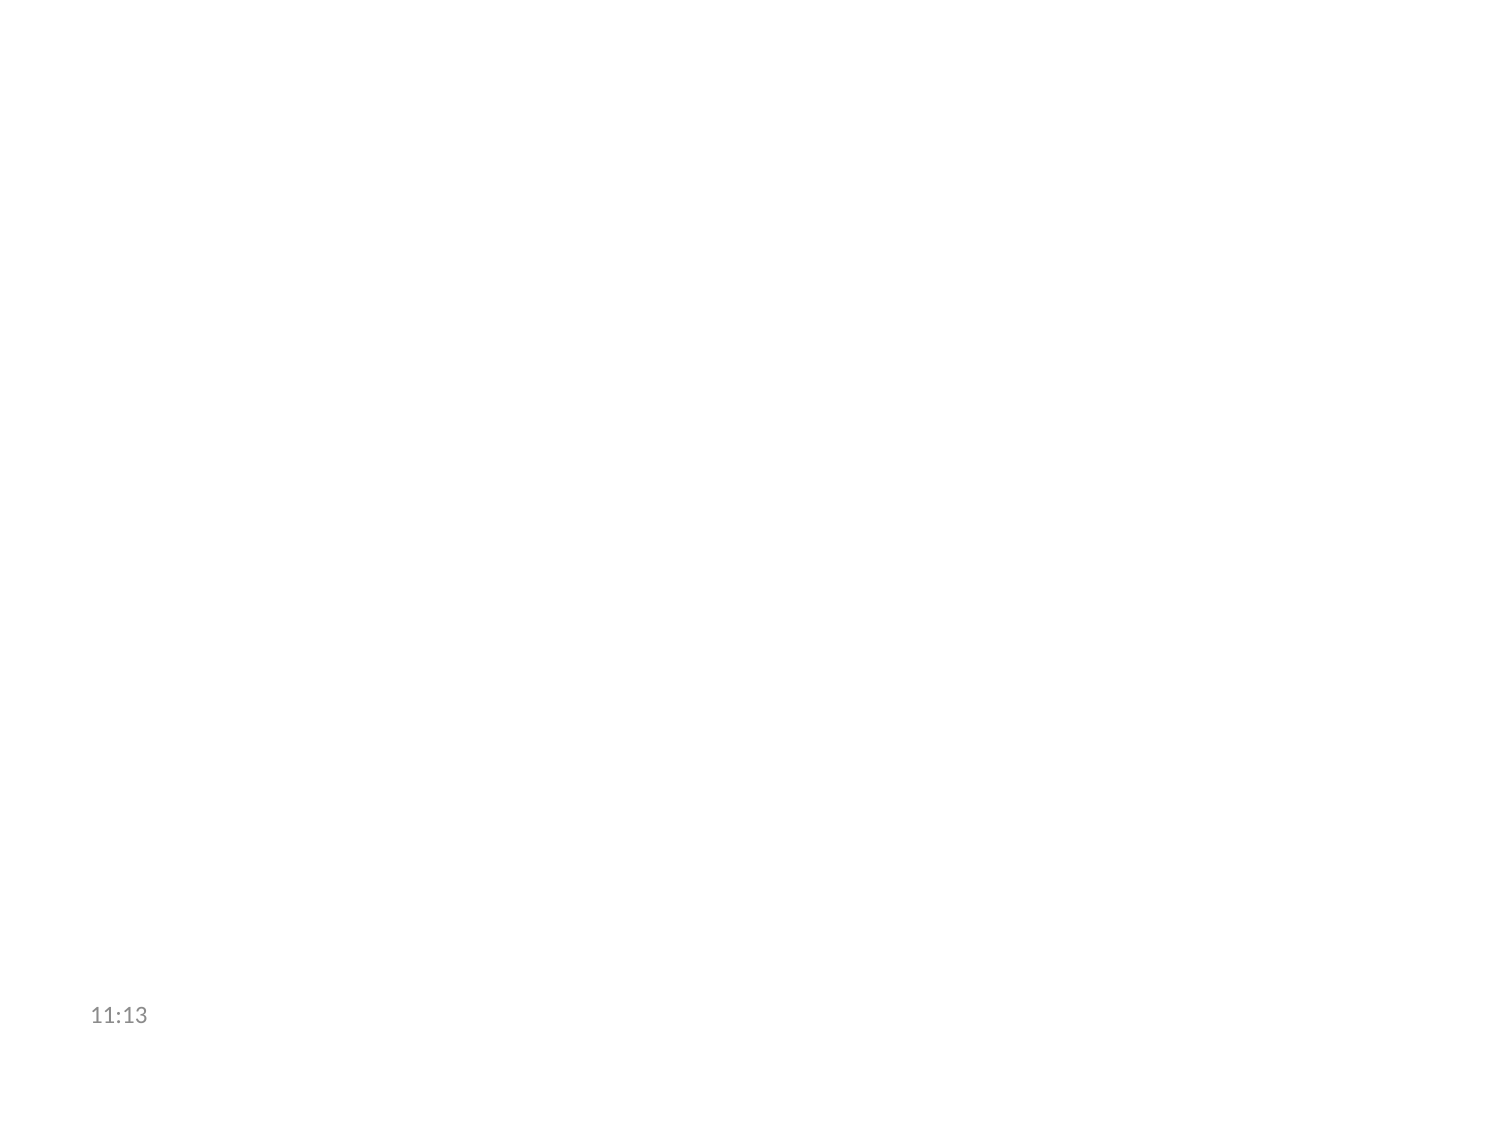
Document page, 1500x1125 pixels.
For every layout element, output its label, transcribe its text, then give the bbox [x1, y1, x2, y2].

text_box 15:35 [75, 983, 425, 1044]
